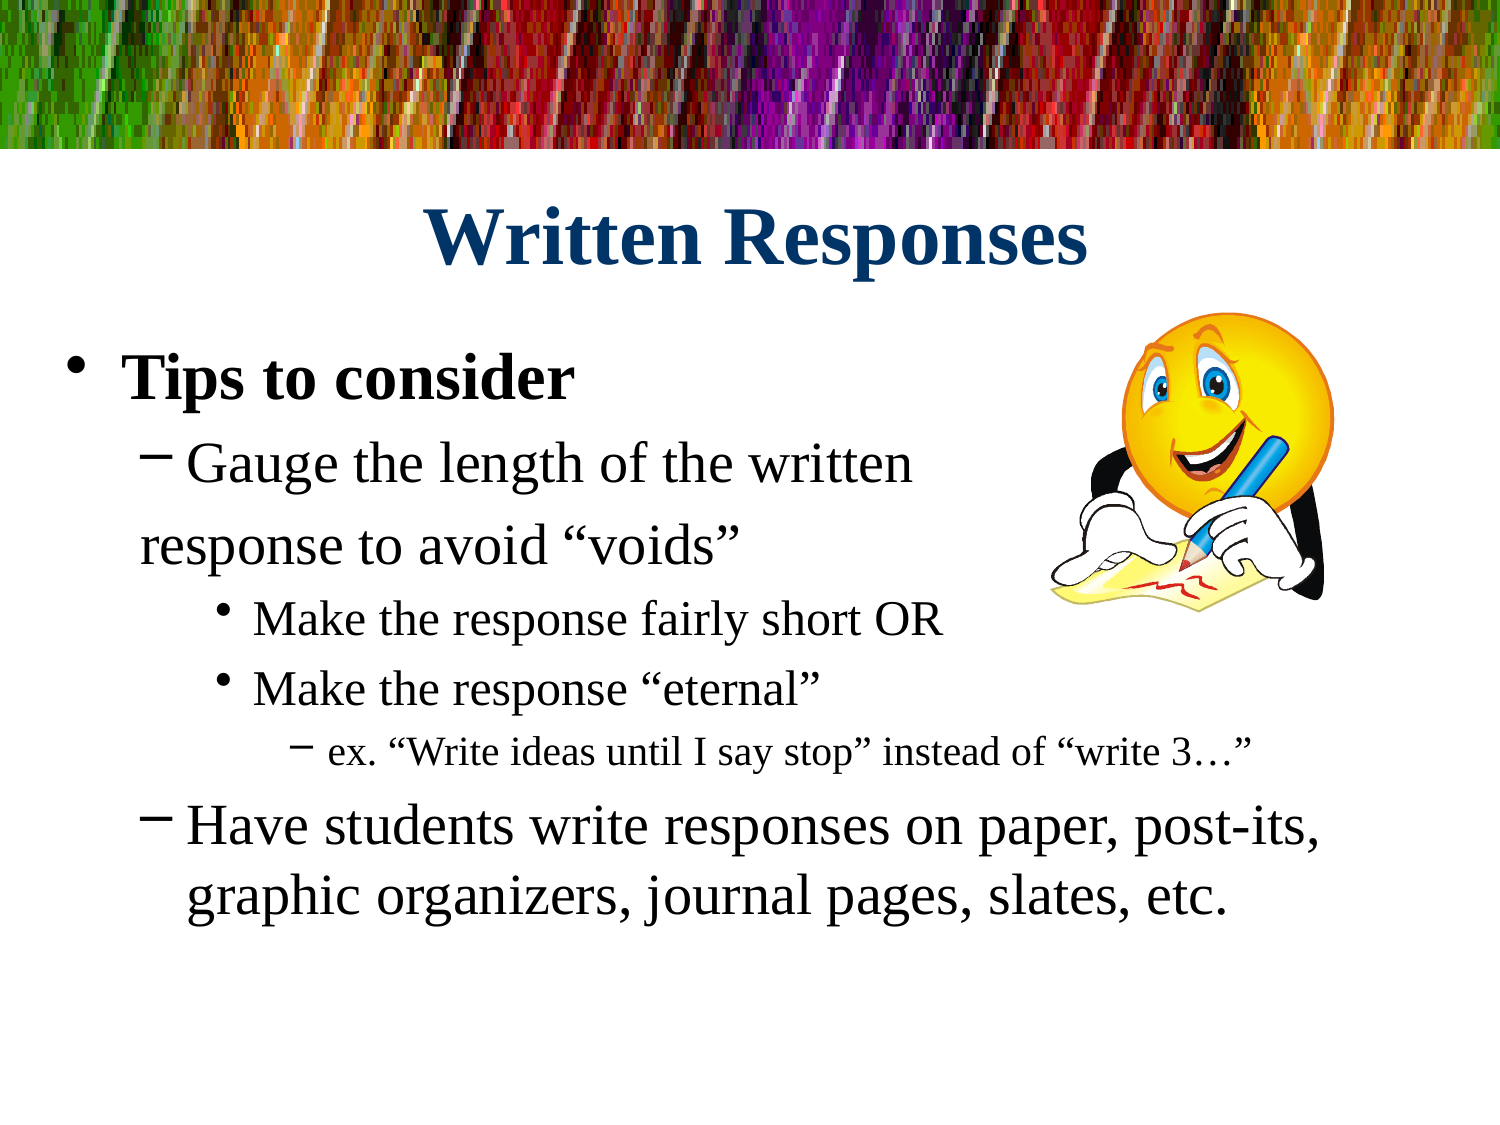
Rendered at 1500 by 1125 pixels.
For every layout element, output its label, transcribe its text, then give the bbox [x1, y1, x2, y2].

picture [0, 0, 1500, 149]
picture [1049, 312, 1335, 613]
title Written Responses [49, 137, 1463, 324]
list Tips to consider Gauge the length of the written response to avoid “voids” Make the response fairly short OR Make the response “eternal” ex. “Write ideas until I say stop” instead of “write 3…” Have students write responses on paper, post-its, graphic organizers, journal pages, slates, etc. [49, 324, 1463, 1001]
